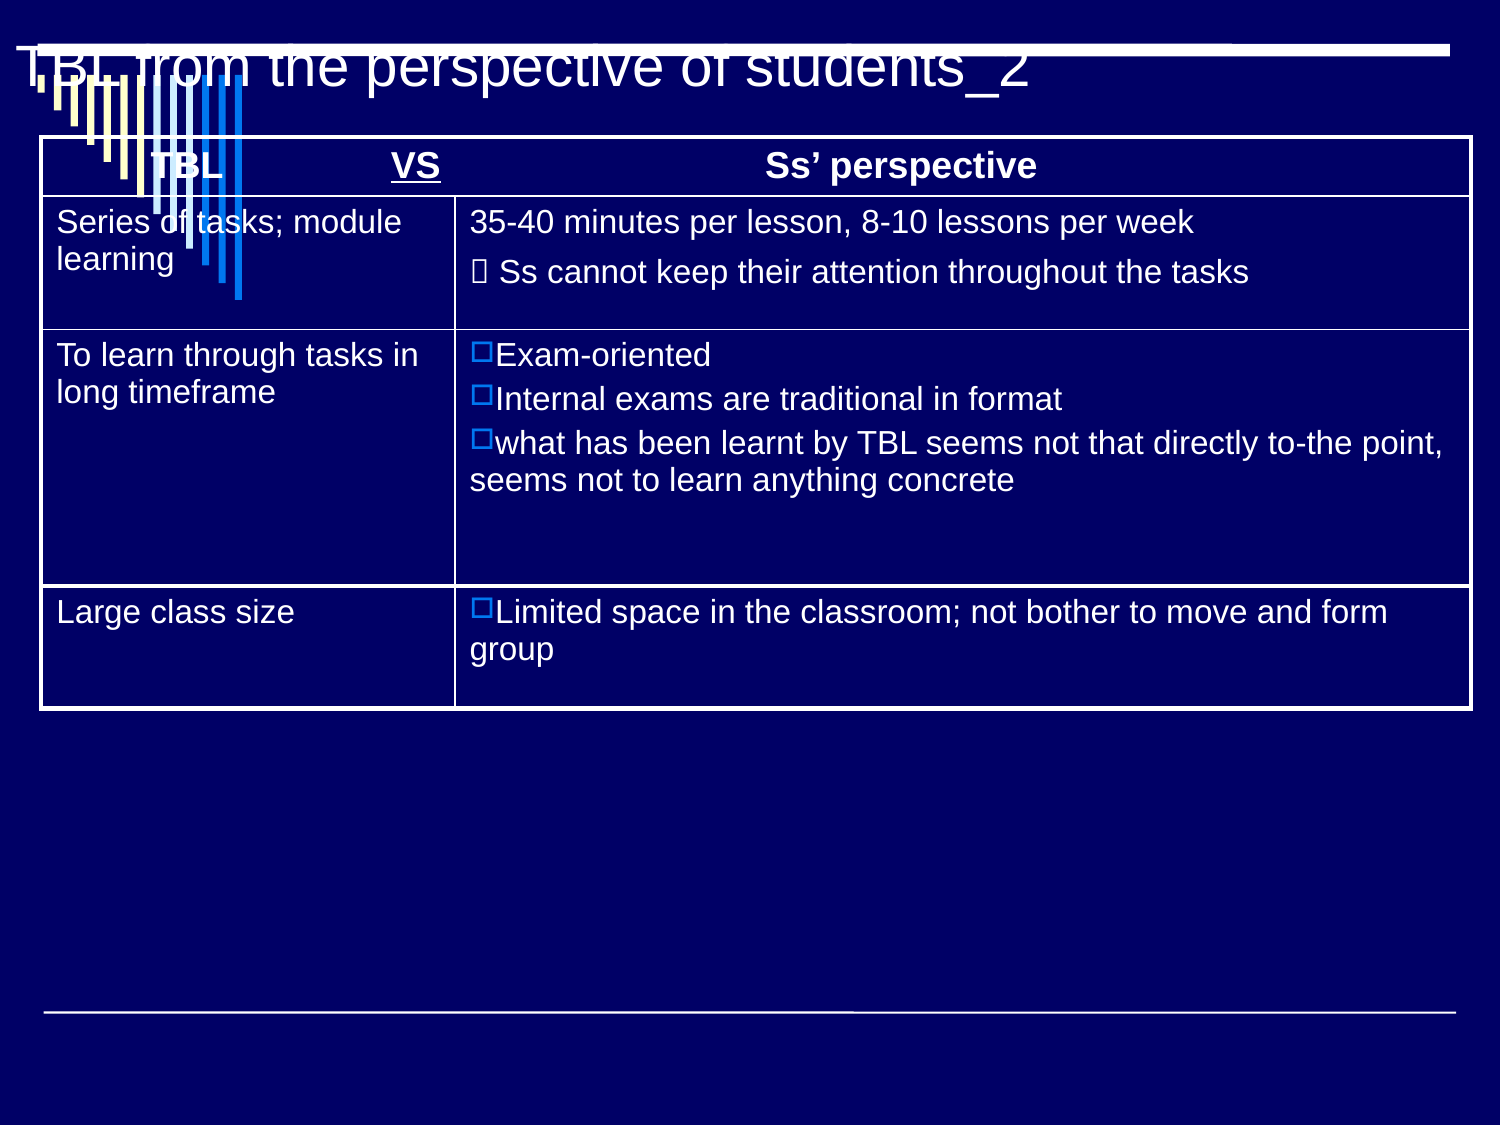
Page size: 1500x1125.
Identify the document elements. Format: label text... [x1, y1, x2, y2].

title TBL from the perspective of students_2 [0, 0, 1500, 126]
table_cell Limited space in the classroom; not bother to move and form group [456, 588, 1469, 706]
table_cell Large class size [43, 588, 454, 706]
table_cell Series of tasks; module learning [43, 197, 454, 329]
table_cell Exam-oriented Internal exams are traditional in format what has been learnt by TBL seems not that directly to-the point, seems not to learn anything concrete [456, 330, 1469, 584]
table_header TBL VS Ss’ perspective [43, 139, 1469, 195]
table_cell 35-40 minutes per lesson, 8-10 lessons per week  Ss cannot keep their attention throughout the tasks [456, 197, 1469, 329]
table_cell To learn through tasks in long timeframe [43, 330, 454, 584]
